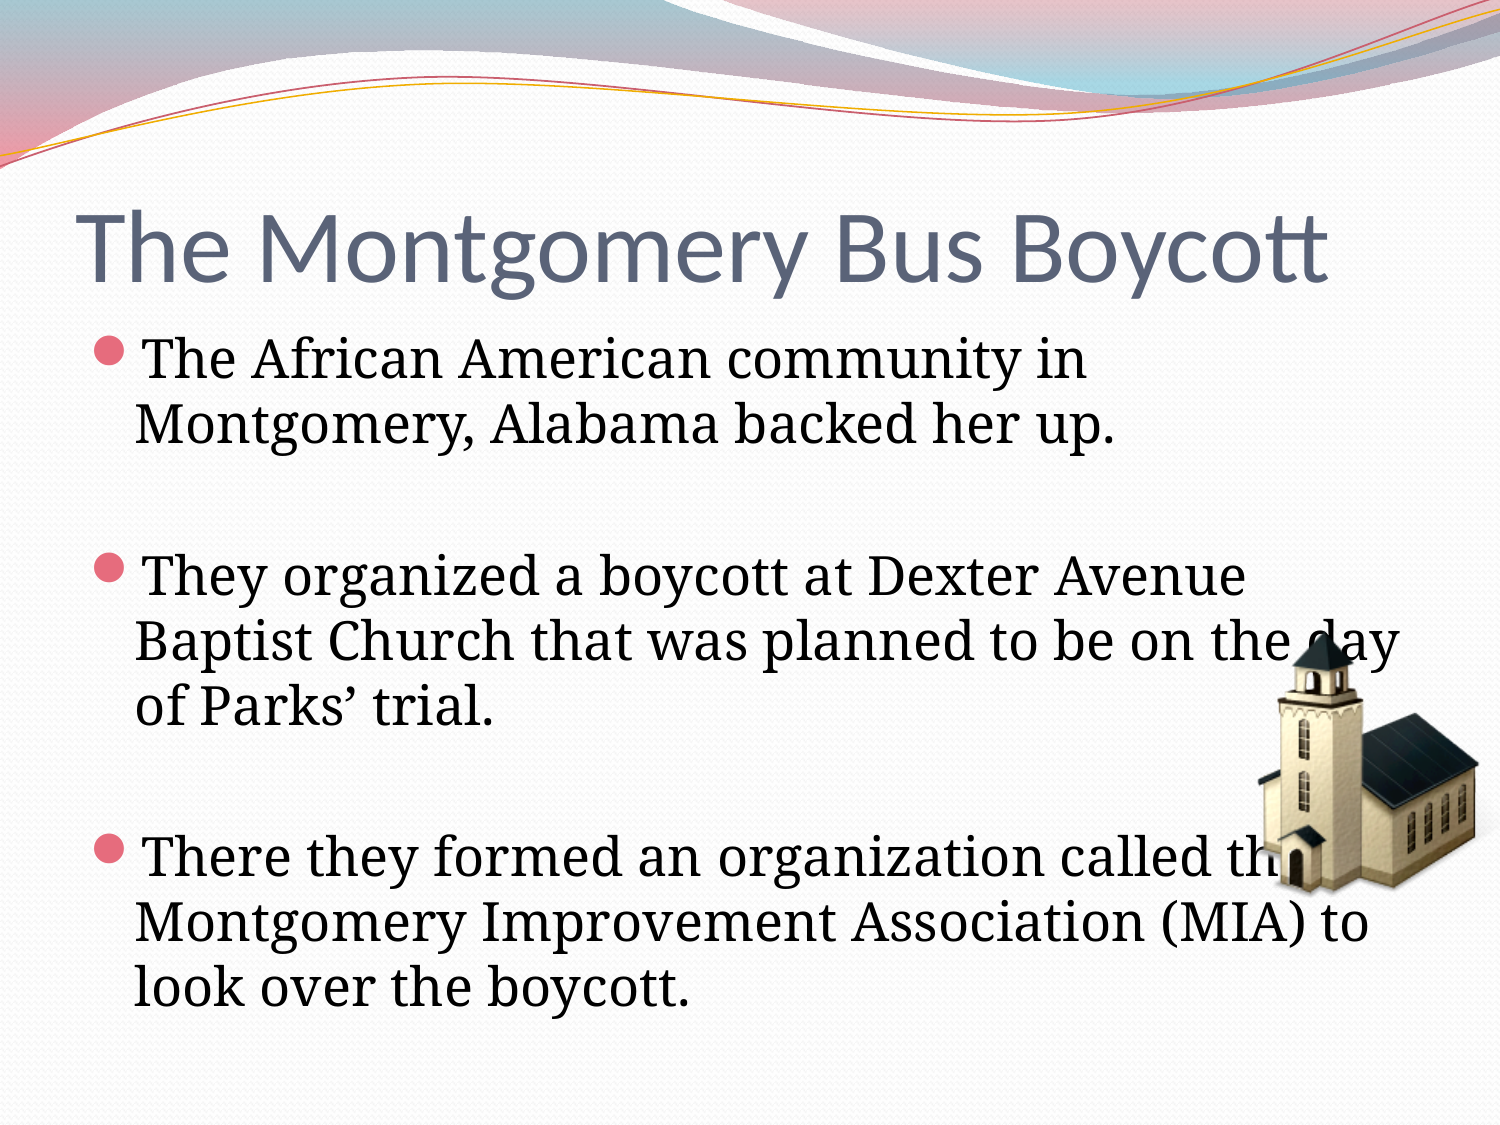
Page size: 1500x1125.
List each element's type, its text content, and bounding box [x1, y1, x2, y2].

list The African American community in Montgomery, Alabama backed her up. They organized a boycott at Dexter Avenue Baptist Church that was planned to be on the day of Parks’ trial. There they formed an organization called the Montgomery Improvement Association (MIA) to look over the boycott. [75, 317, 1425, 1038]
title The Montgomery Bus Boycott [75, 115, 1425, 303]
picture [1224, 624, 1500, 901]
